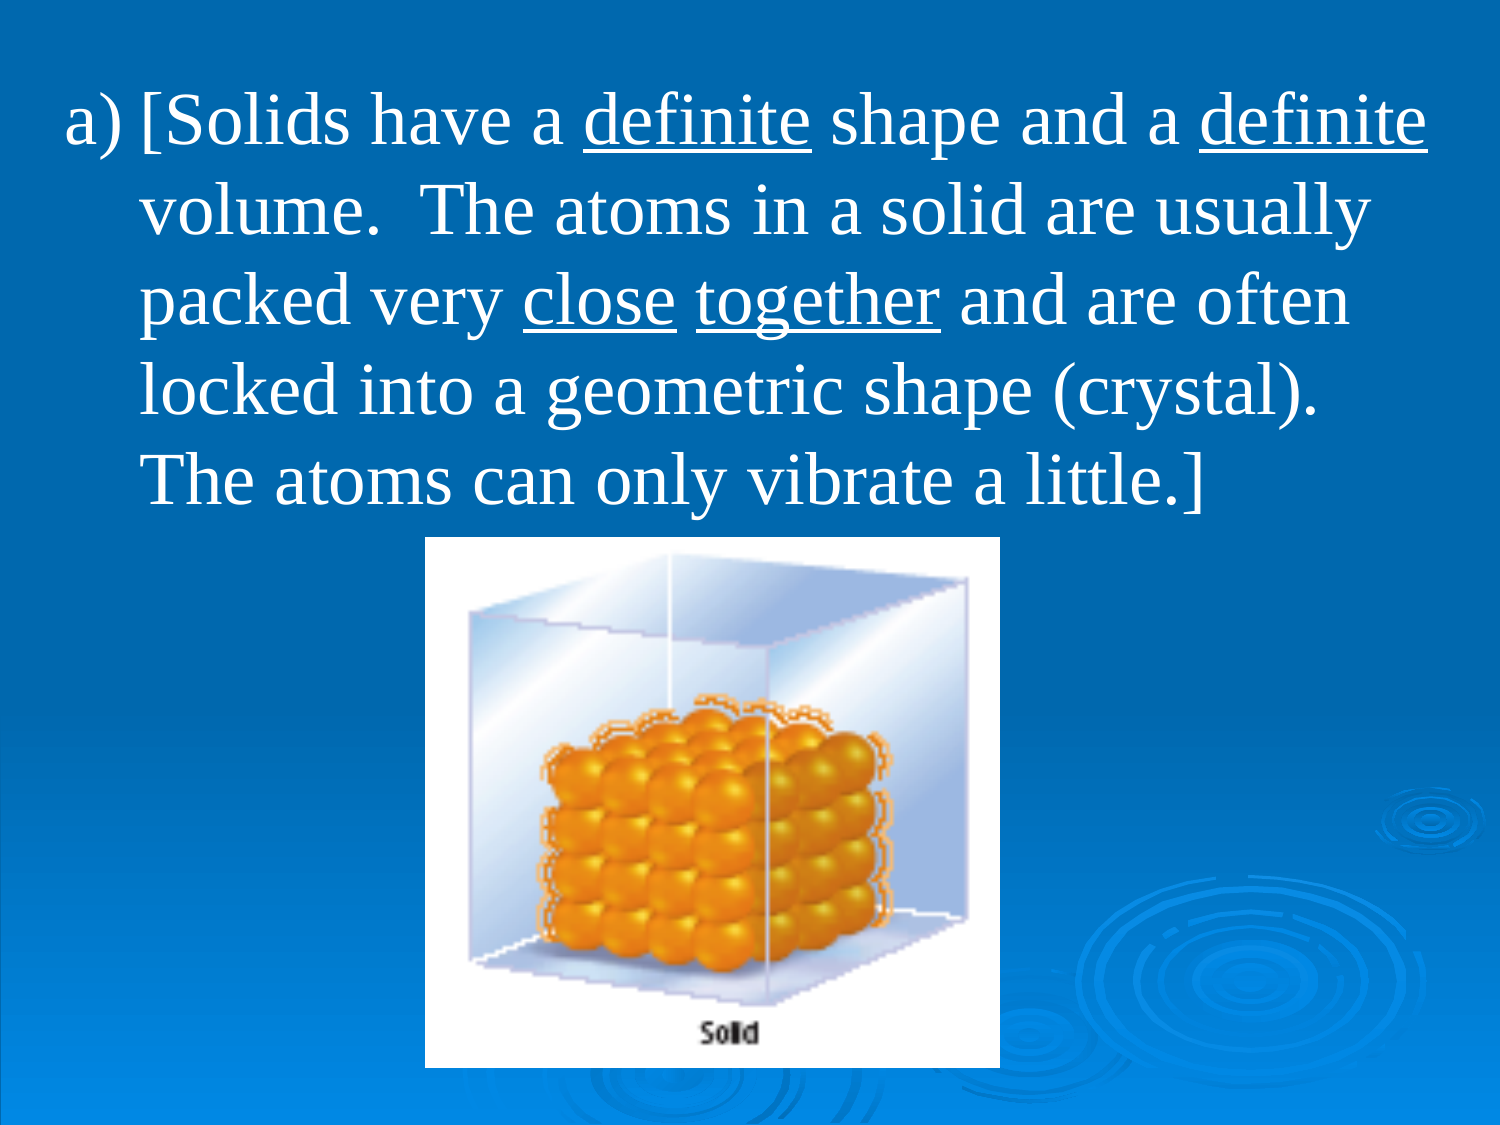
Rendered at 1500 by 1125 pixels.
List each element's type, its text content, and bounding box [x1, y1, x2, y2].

picture [424, 537, 1001, 1068]
text_box [Solids have a definite shape and a definite volume. The atoms in a solid are usually packed very close together and are often locked into a geometric shape (crystal). The atoms can only vibrate a little.] [50, 62, 1450, 528]
